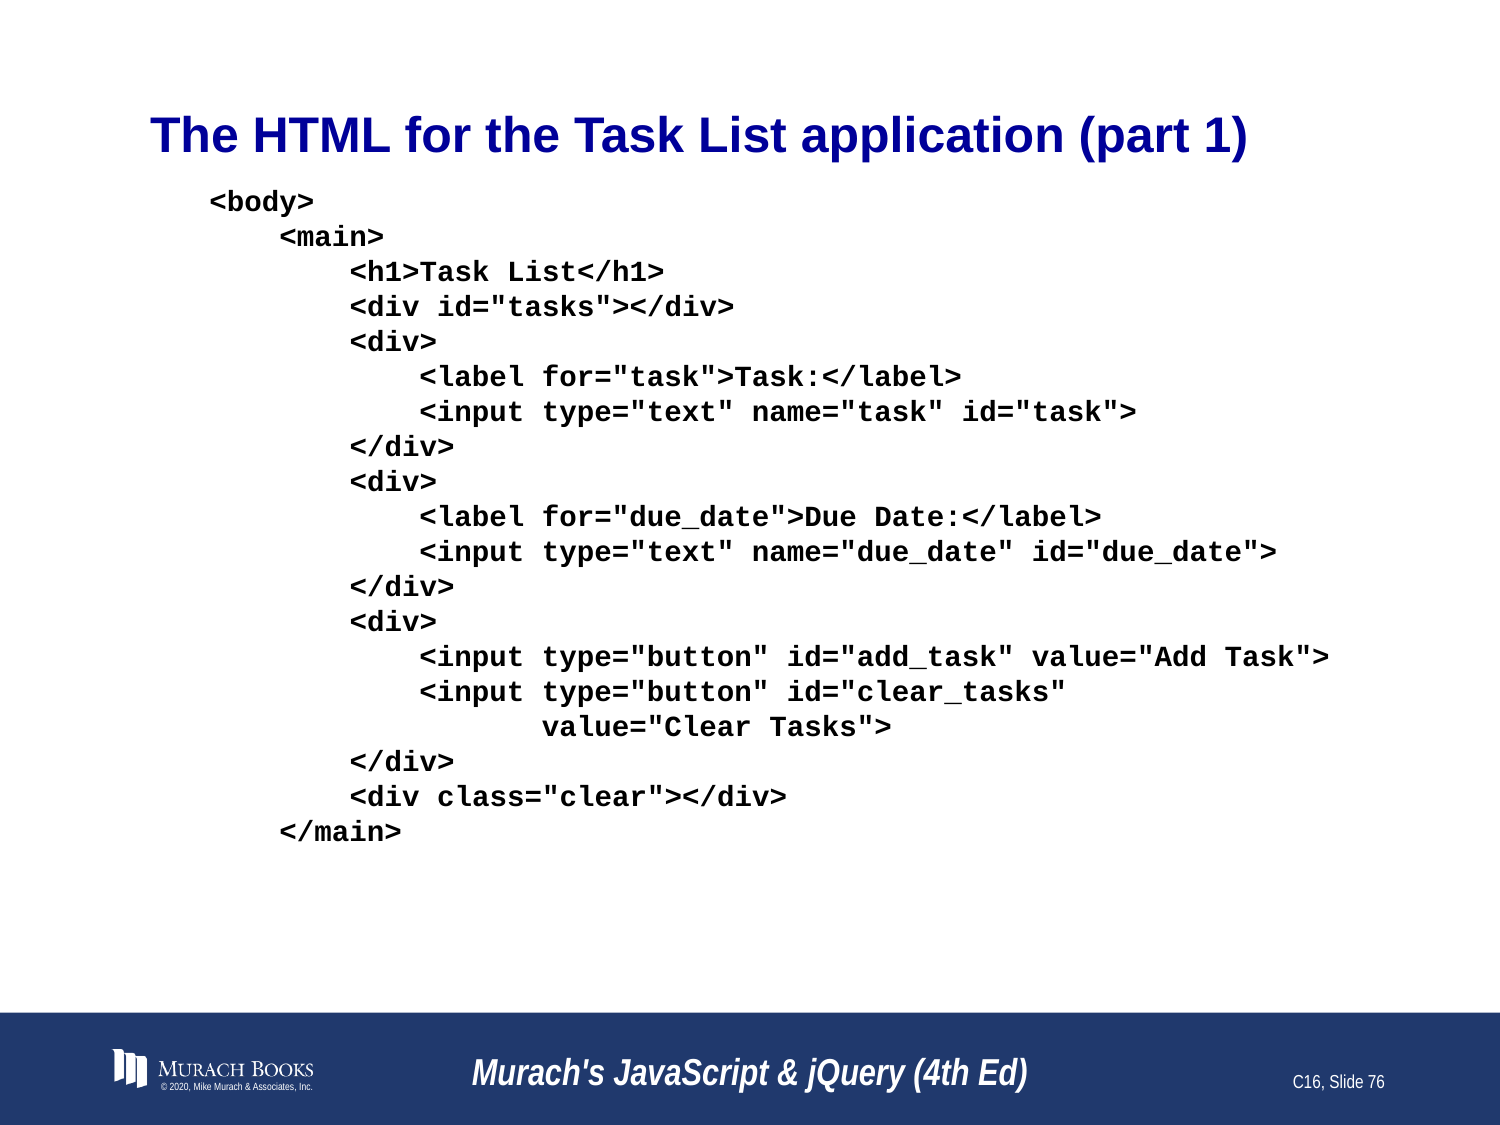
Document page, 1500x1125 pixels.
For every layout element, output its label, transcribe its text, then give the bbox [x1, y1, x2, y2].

slide_number C16, Slide 76 [1087, 1025, 1400, 1100]
footer © 2020, Mike Murach & Associates, Inc. [12, 1025, 463, 1100]
title The HTML for the Task List application (part 1) [150, 102, 1350, 164]
slide_number Murach's JavaScript & jQuery (4th Ed) [463, 1025, 1050, 1100]
list <body> <main> <h1>Task List</h1> <div id="tasks"></div> <div> <label for="task">Task:</label> <input type="text" name="task" id="task"> </div> <div> <label for="due_date">Due Date:</label> <input type="text" name="due_date" id="due_date"> </div> <div> <input type="button" id="add_task" value="Add Task"> <input type="button" id="clear_tasks" value="Clear Tasks"> </div> <div class="clear"></div> </main> [137, 174, 1350, 975]
